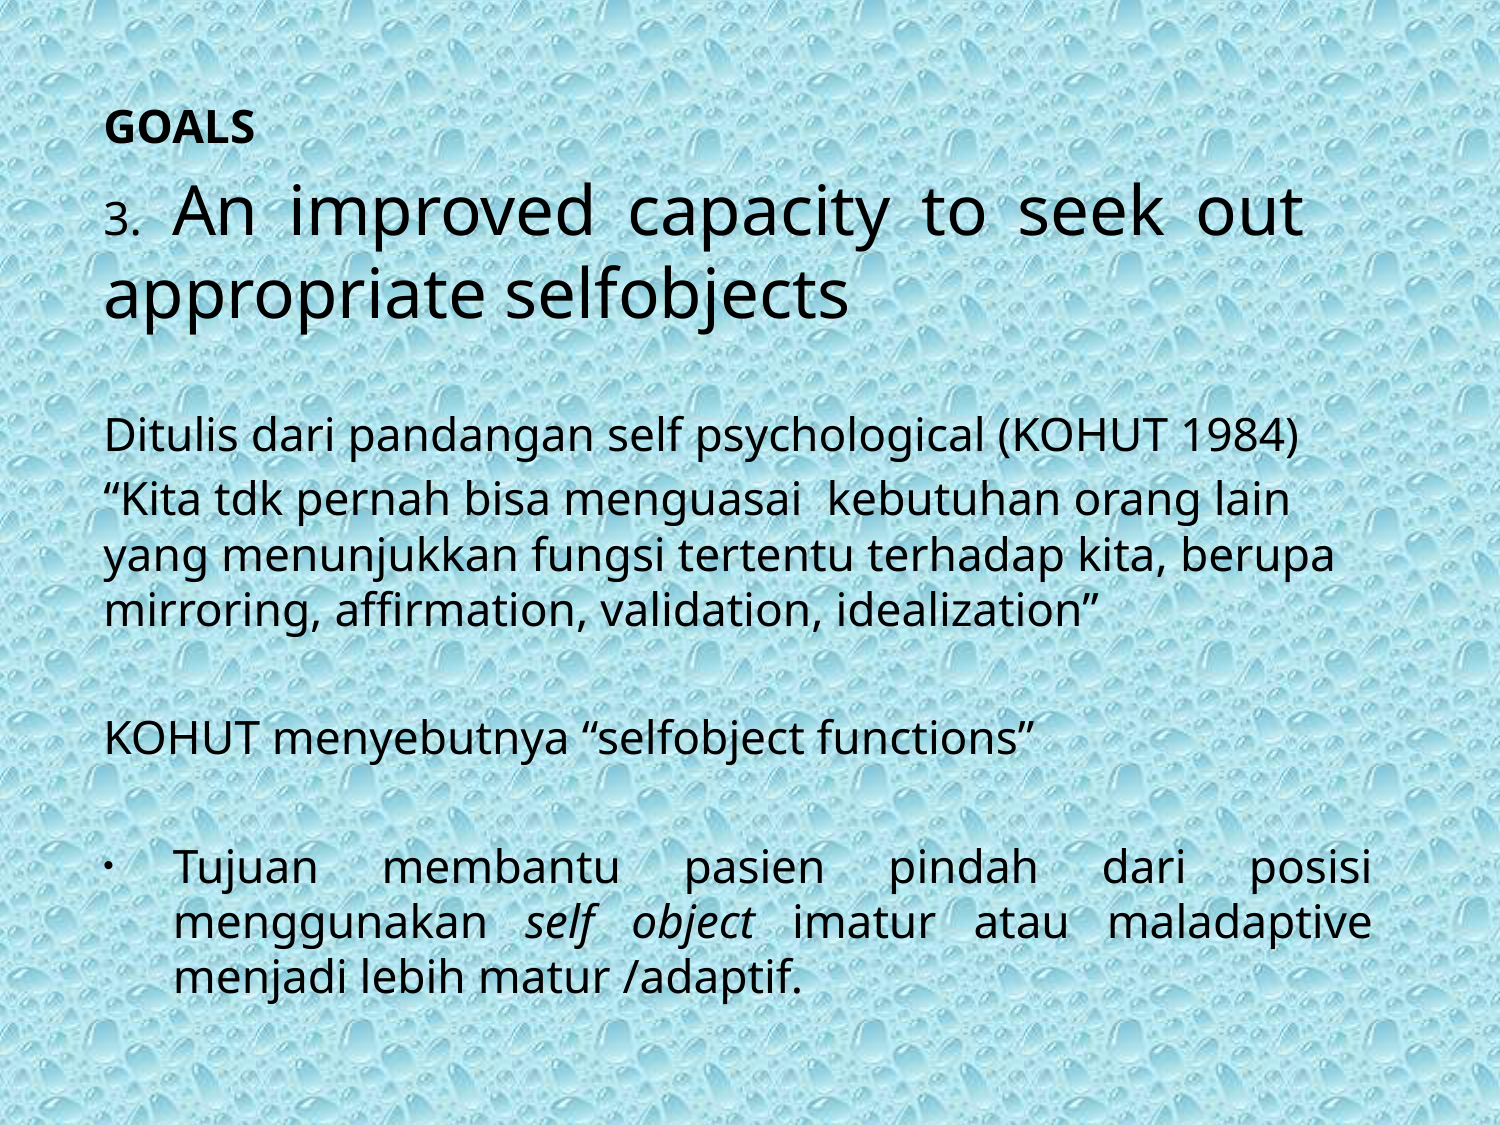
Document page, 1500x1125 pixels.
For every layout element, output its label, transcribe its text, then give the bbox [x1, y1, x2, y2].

subtitle GOALS 3. An improved capacity to seek out appropriate selfobjects Ditulis dari pandangan self psychological (KOHUT 1984) “Kita tdk pernah bisa menguasai kebutuhan orang lain yang menunjukkan fungsi tertentu terhadap kita, berupa mirroring, affirmation, validation, idealization” KOHUT menyebutnya “selfobject functions” Tujuan membantu pasien pindah dari posisi menggunakan self object imatur atau maladaptive menjadi lebih matur /adaptif. [88, 90, 1388, 1024]
picture [0, 0, 1500, 1125]
